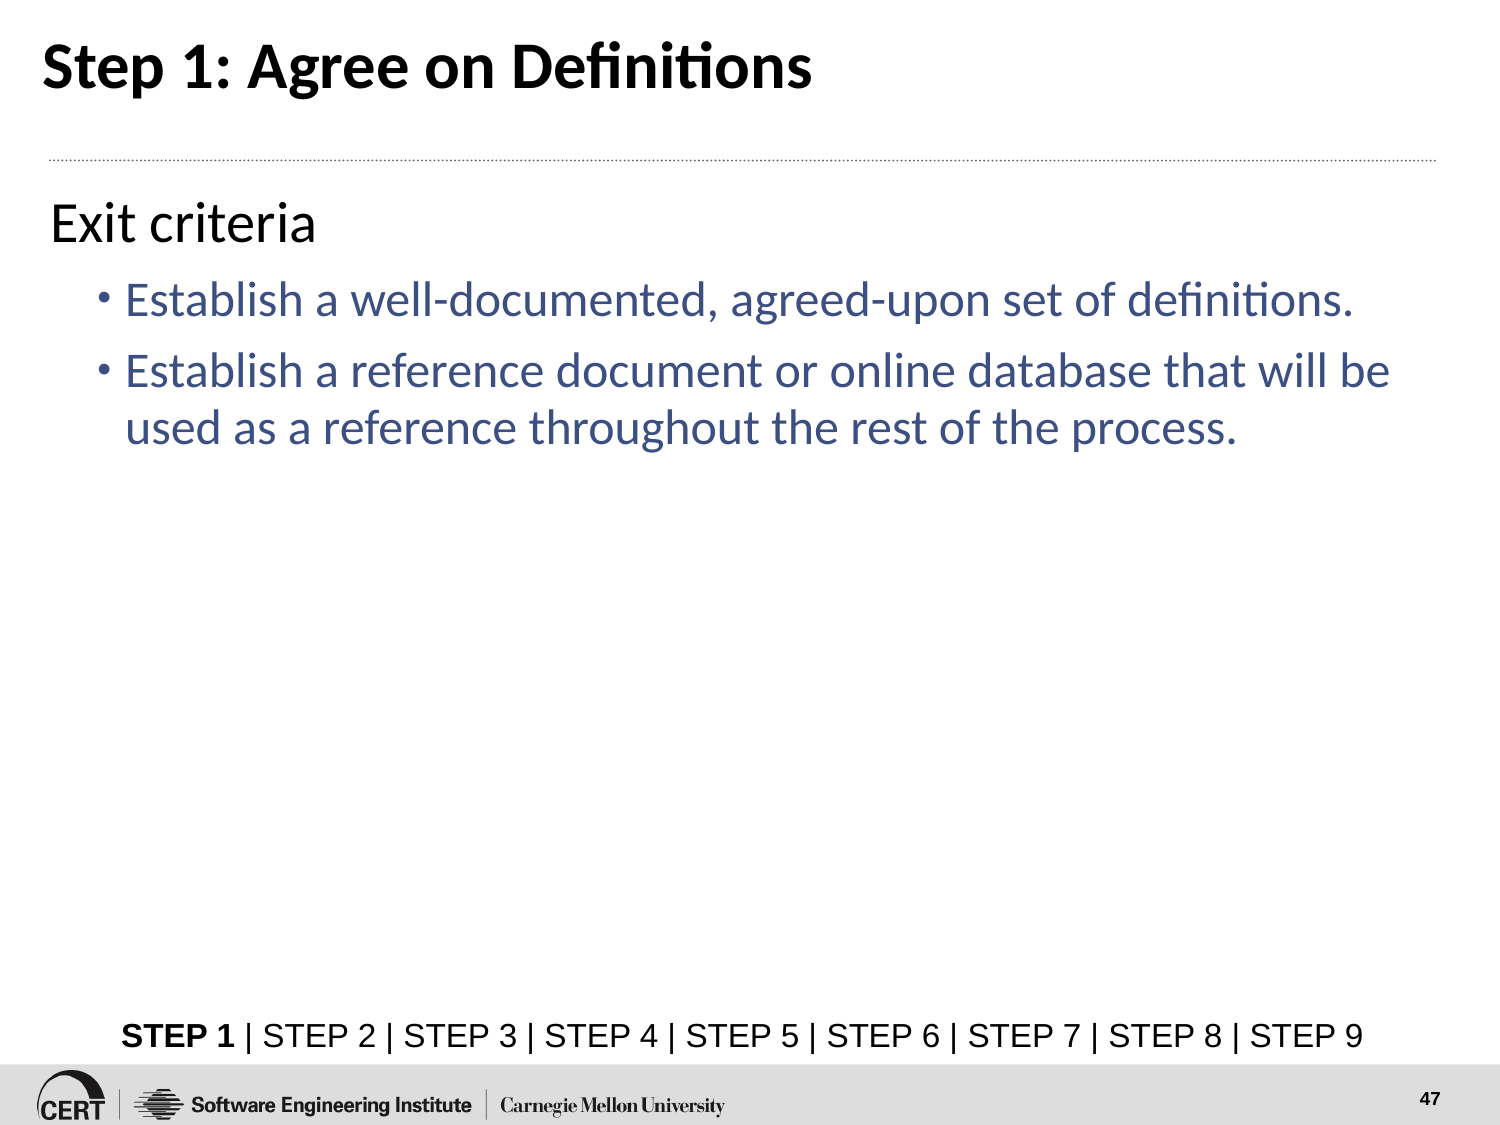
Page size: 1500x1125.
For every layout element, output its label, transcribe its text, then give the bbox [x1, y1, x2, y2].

picture [37, 1069, 725, 1122]
text_box STEP 1 | STEP 2 | STEP 3 | STEP 4 | STEP 5 | STEP 6 | STEP 7 | STEP 8 | STEP 9 [49, 1014, 1437, 1068]
title Step 1: Agree on Definitions [42, 37, 1434, 155]
list Exit criteria Establish a well-documented, agreed-upon set of definitions. Establish a reference document or online database that will be used as a reference throughout the rest of the process. [49, 187, 1438, 1001]
